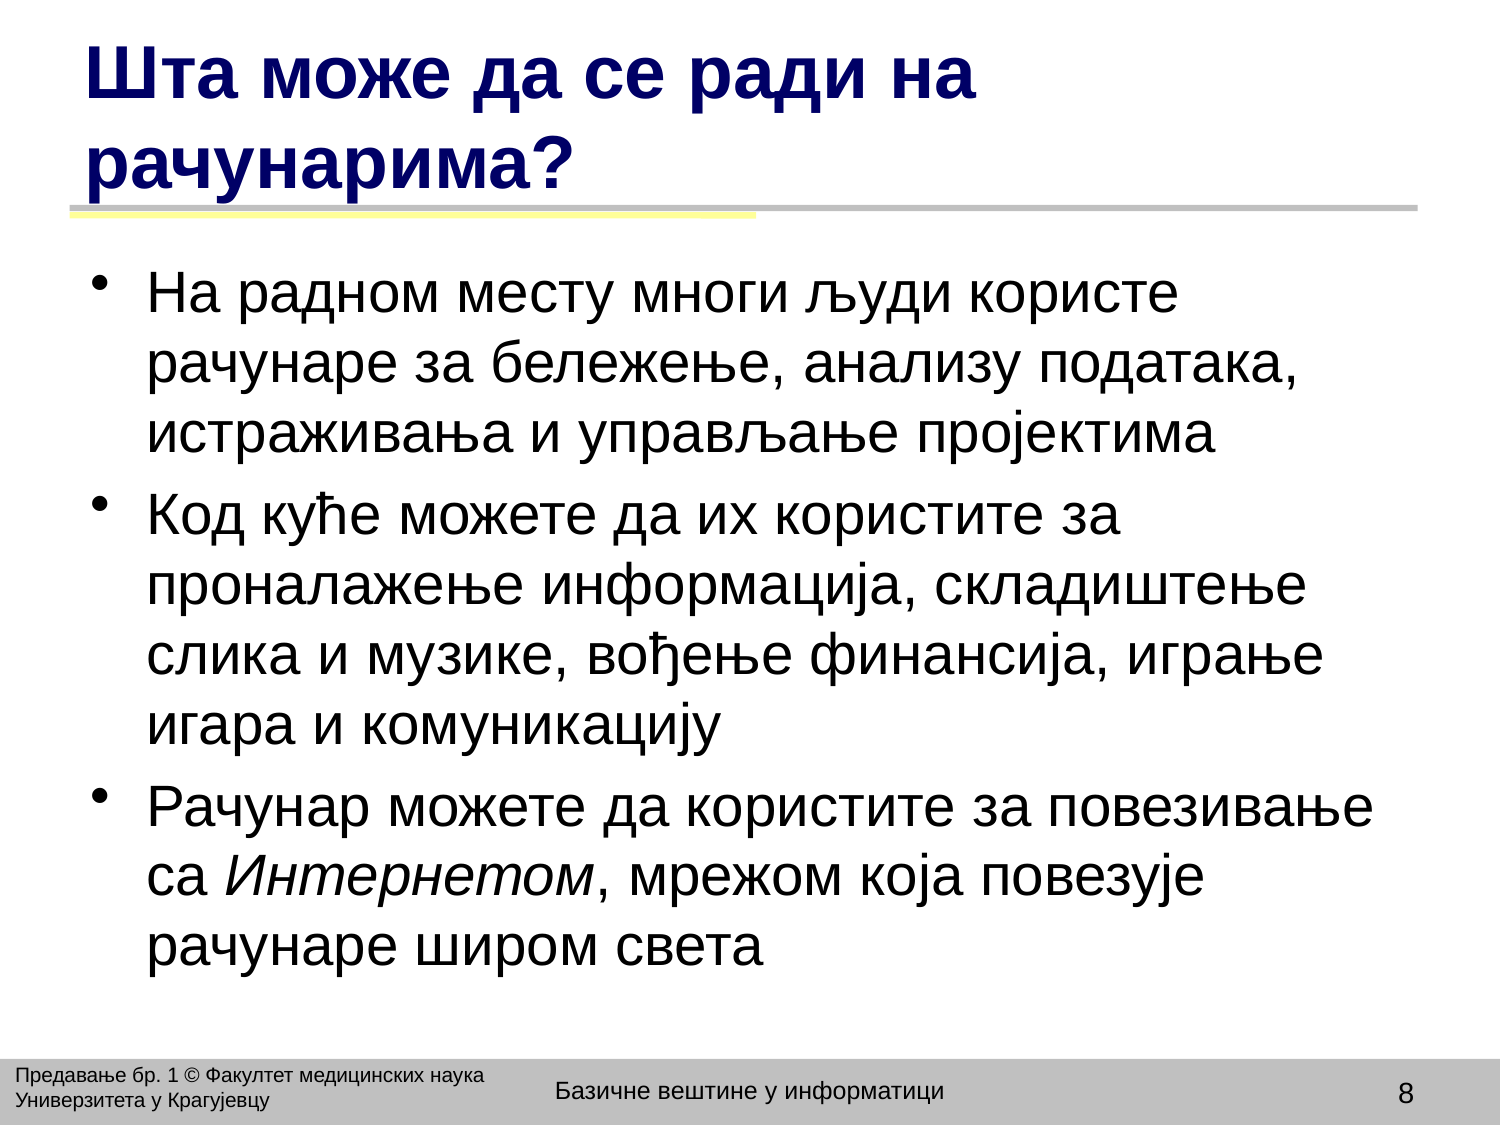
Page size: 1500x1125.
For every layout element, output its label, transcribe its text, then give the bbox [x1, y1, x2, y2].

footer Базичне вештине у информатици [512, 1066, 988, 1125]
slide_number Предавање бр. 1 © Факултет медицинских наука Универзитета у Крагујевцу [0, 1053, 599, 1108]
title Шта може да се ради на рачунарима? [69, 19, 1426, 208]
slide_number 8 [1079, 1066, 1430, 1125]
list На радном месту многи људи користе рачунаре за бележење, анализу података, истраживања и управљање пројектима Код куће можете да их користите за проналажење информација, складиштење слика и музике, вођење финансија, играње игара и комуникацију Рачунар можете да користите за повезивање са Интернетом, мрежом која повезује рачунаре широм света [74, 246, 1426, 1023]
